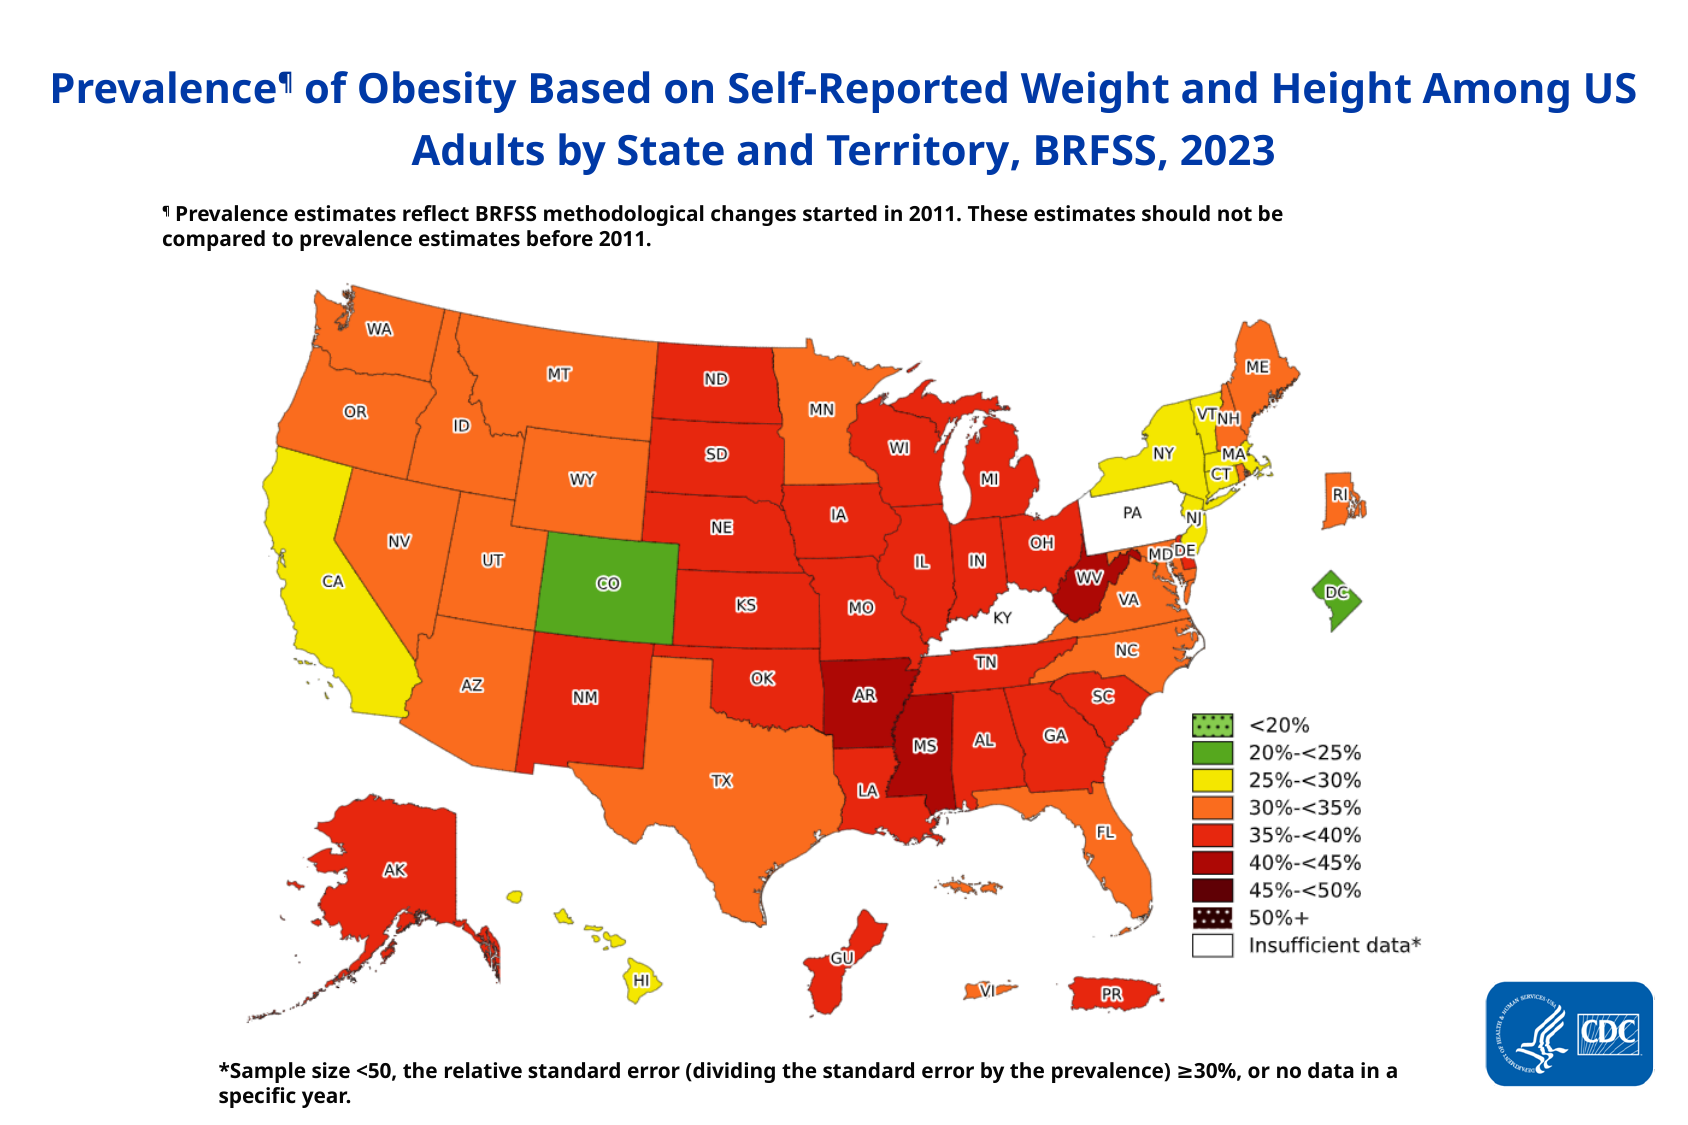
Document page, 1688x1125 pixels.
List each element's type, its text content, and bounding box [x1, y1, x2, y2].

title Prevalence¶ of Obesity Based on Self-Reported Weight and Height Among US Adults by State and Territory, BRFSS, 2023 [0, 42, 1688, 182]
text_box ¶ Prevalence estimates reflect BRFSS methodological changes started in 2011. These estimates should not be compared to prevalence estimates before 2011. [147, 193, 1592, 258]
picture [243, 262, 1445, 1047]
text_box *Sample size <50, the relative standard error (dividing the standard error by the prevalence) ≥30%, or no data in a specific year. [203, 1050, 1426, 1115]
picture [1484, 980, 1655, 1090]
